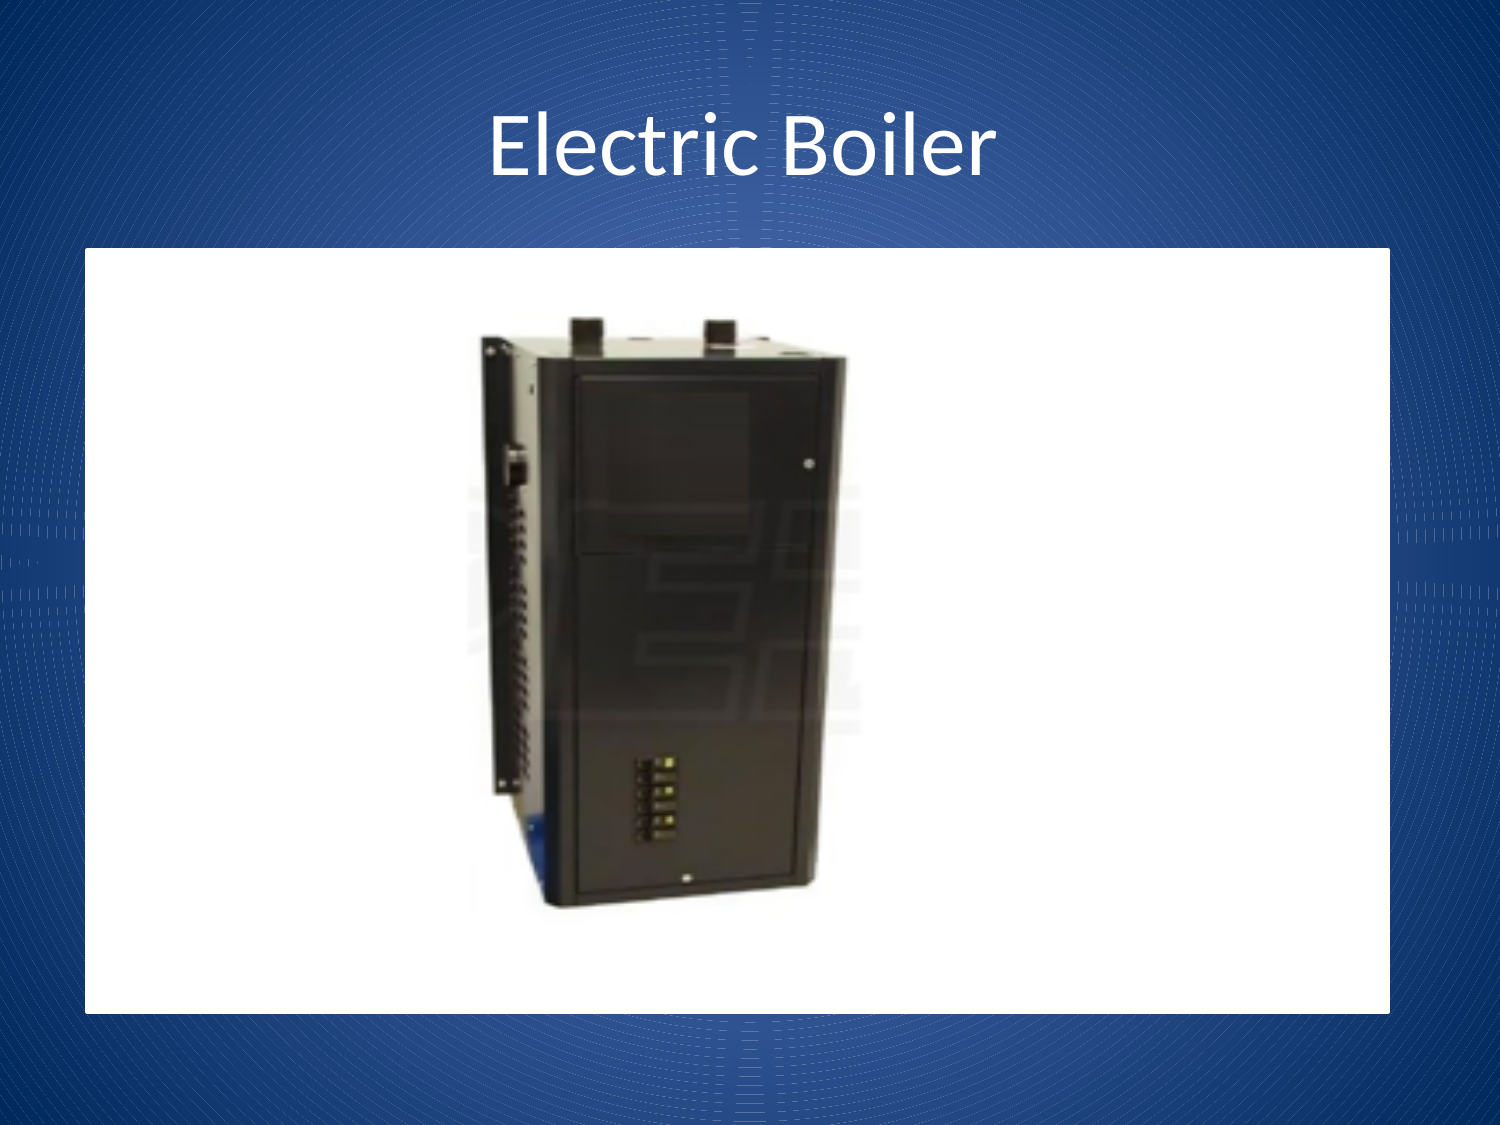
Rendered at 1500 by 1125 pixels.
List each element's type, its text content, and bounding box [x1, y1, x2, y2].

title Electric Boiler [12, 45, 1475, 233]
text_box [85, 248, 1390, 1014]
picture [449, 268, 876, 994]
